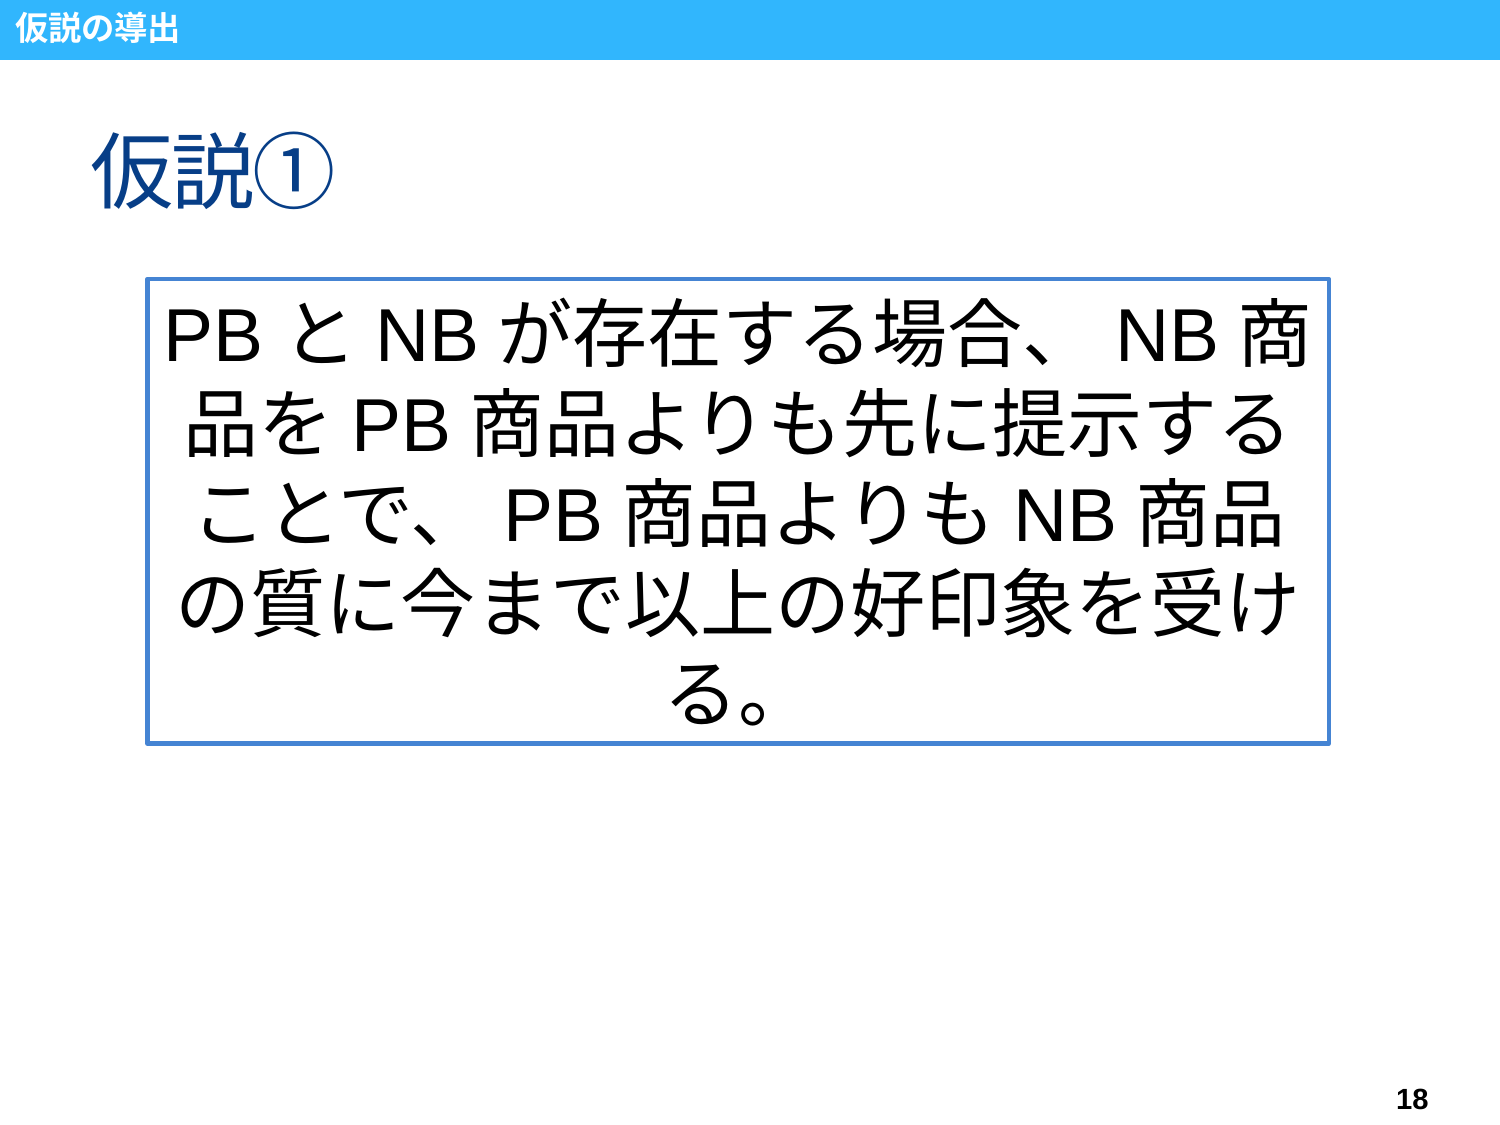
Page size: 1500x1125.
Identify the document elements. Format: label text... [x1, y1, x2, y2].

slide_number 18 [1325, 1070, 1500, 1125]
title 仮説① [75, 87, 1425, 250]
text_box PBとNBが存在する場合、NB商品をPB商品よりも先に提示することで、PB商品よりもNB商品の質に今まで以上の好印象を受ける。 [145, 277, 1331, 746]
footer 仮説の導出 [0, 0, 675, 54]
